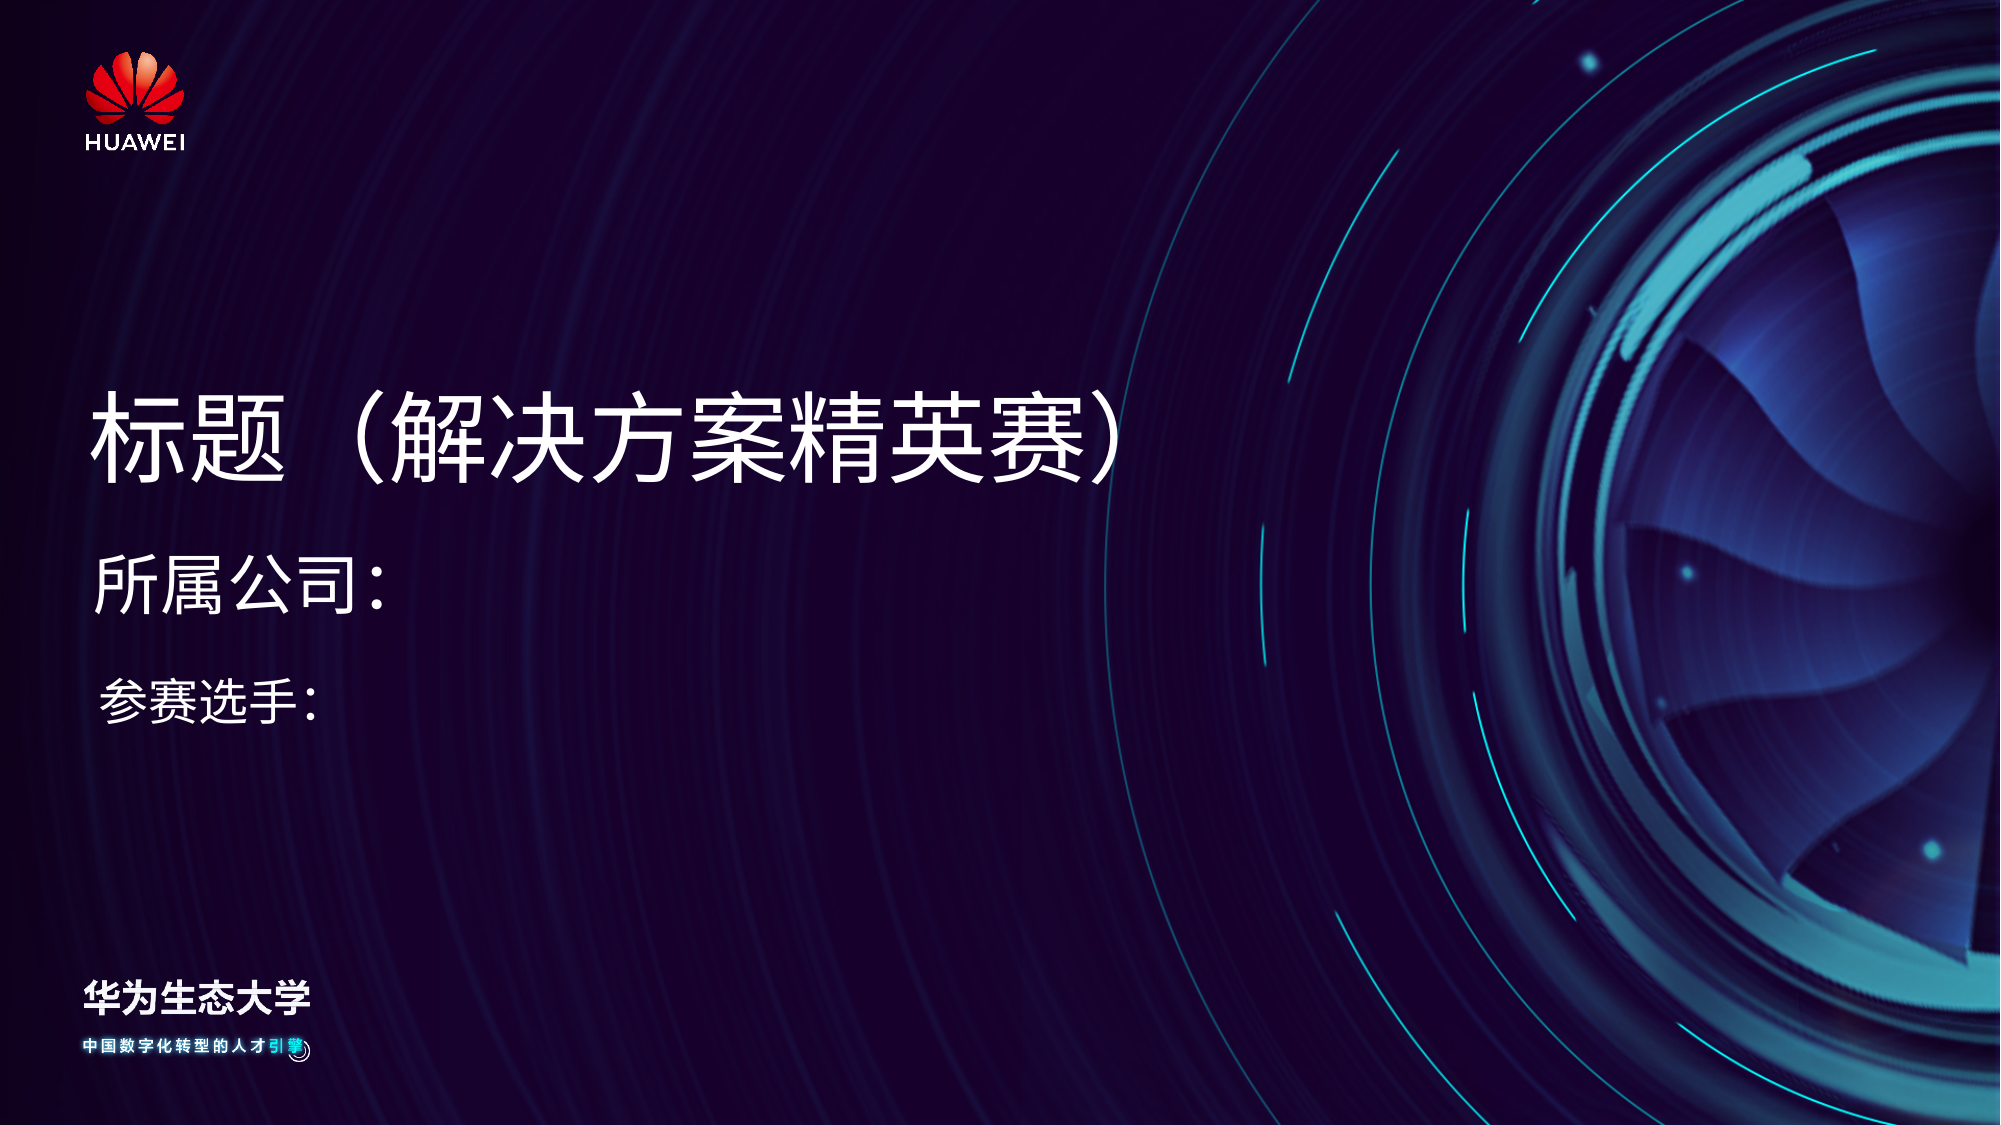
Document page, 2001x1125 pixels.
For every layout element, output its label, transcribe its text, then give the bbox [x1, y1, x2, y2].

text_box 标题（解决方案精英赛） [73, 368, 1925, 528]
text_box 所属公司： [73, 503, 1441, 663]
text_box 参赛选手： [83, 663, 1233, 738]
picture [0, 0, 2000, 1125]
